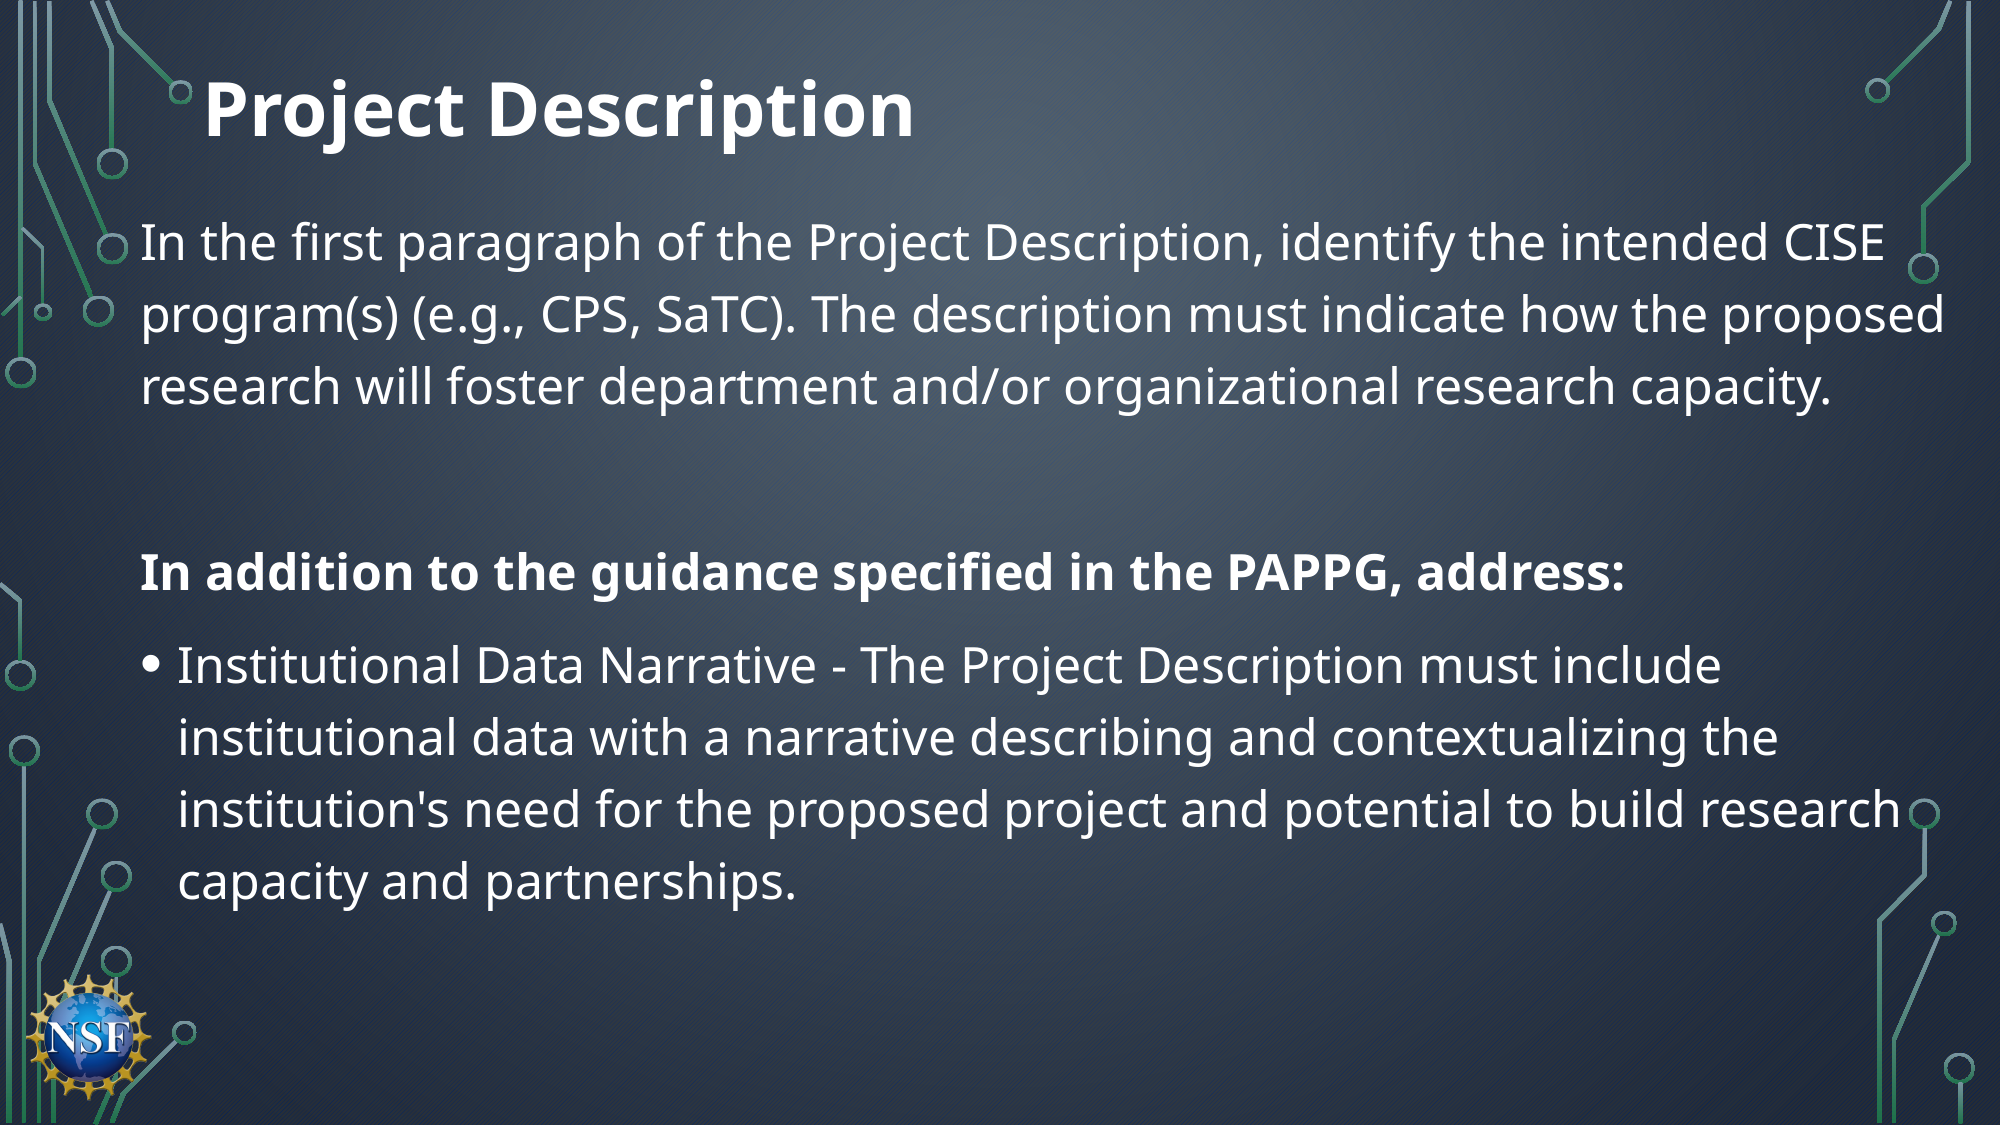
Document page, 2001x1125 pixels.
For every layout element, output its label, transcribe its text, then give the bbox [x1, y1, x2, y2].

list In the first paragraph of the Project Description, identify the intended CISE program(s) (e.g., CPS, SaTC). The description must indicate how the proposed research will foster department and/or organizational research capacity. In addition to the guidance specified in the PAPPG, address: Institutional Data Narrative - The Project Description must include institutional data with a narrative describing and contextualizing the institution's need for the proposed project and potential to build research capacity and partnerships. [124, 191, 1971, 1016]
picture [24, 972, 153, 1102]
title Project Description [187, 50, 1813, 175]
